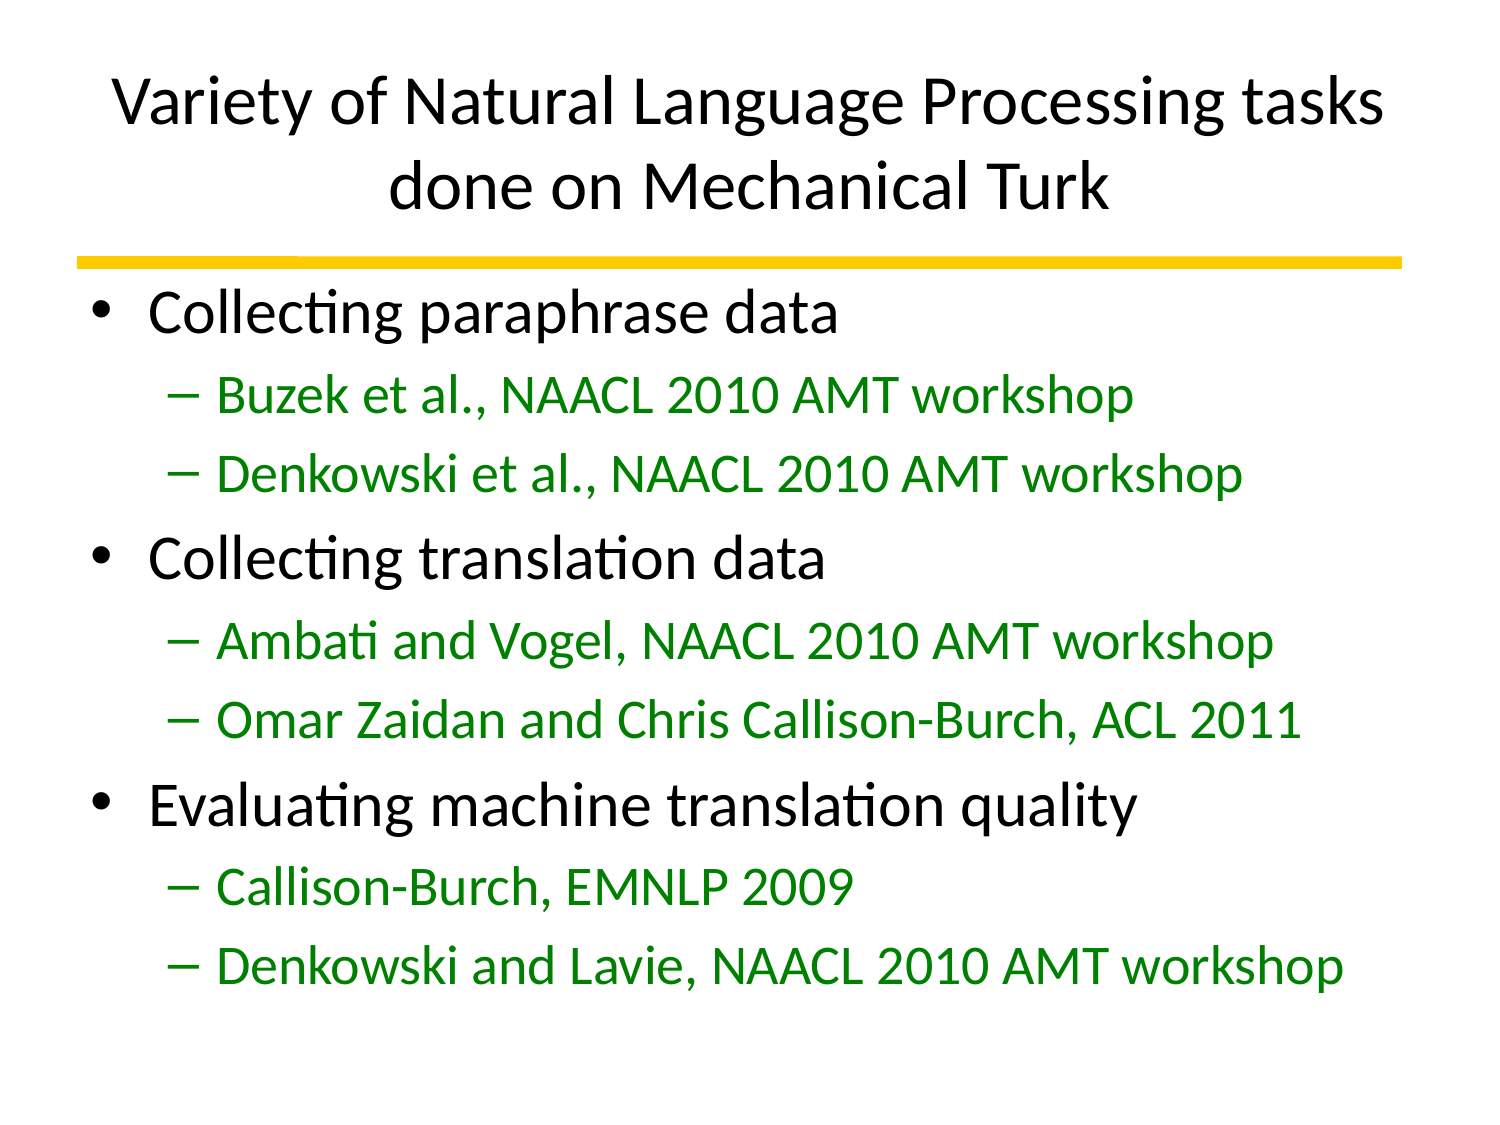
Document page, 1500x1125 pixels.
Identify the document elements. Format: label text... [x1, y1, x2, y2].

title Variety of Natural Language Processing tasks done on Mechanical Turk [75, 45, 1425, 233]
list Collecting paraphrase data Buzek et al., NAACL 2010 AMT workshop Denkowski et al., NAACL 2010 AMT workshop Collecting translation data Ambati and Vogel, NAACL 2010 AMT workshop Omar Zaidan and Chris Callison-Burch, ACL 2011 Evaluating machine translation quality Callison-Burch, EMNLP 2009 Denkowski and Lavie, NAACL 2010 AMT workshop [75, 262, 1425, 1005]
